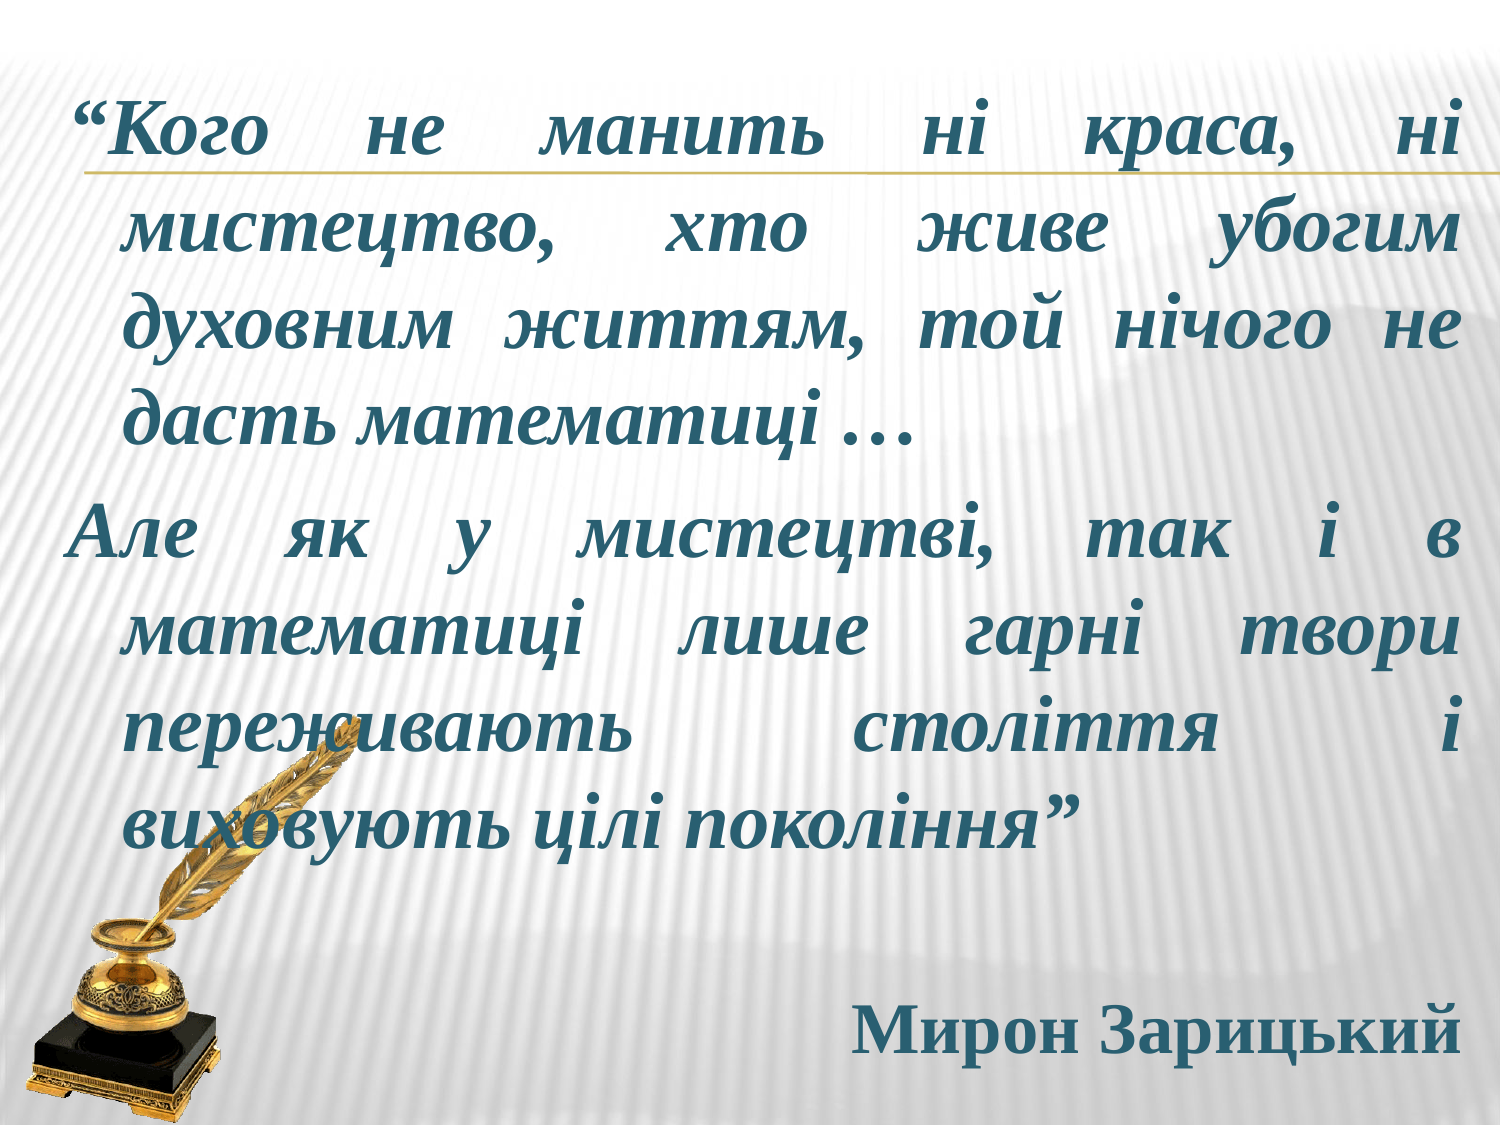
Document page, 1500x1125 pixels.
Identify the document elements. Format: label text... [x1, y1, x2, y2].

list “Кого не манить ні краса, ні мистецтво, хто живе убогим духовним життям, той нічого не дасть математиці … Але як у мистецтві, так і в математиці лише гарні твори переживають століття і виховують цілі покоління” Мирон Зарицький [53, 66, 1479, 1083]
picture [17, 704, 377, 1125]
